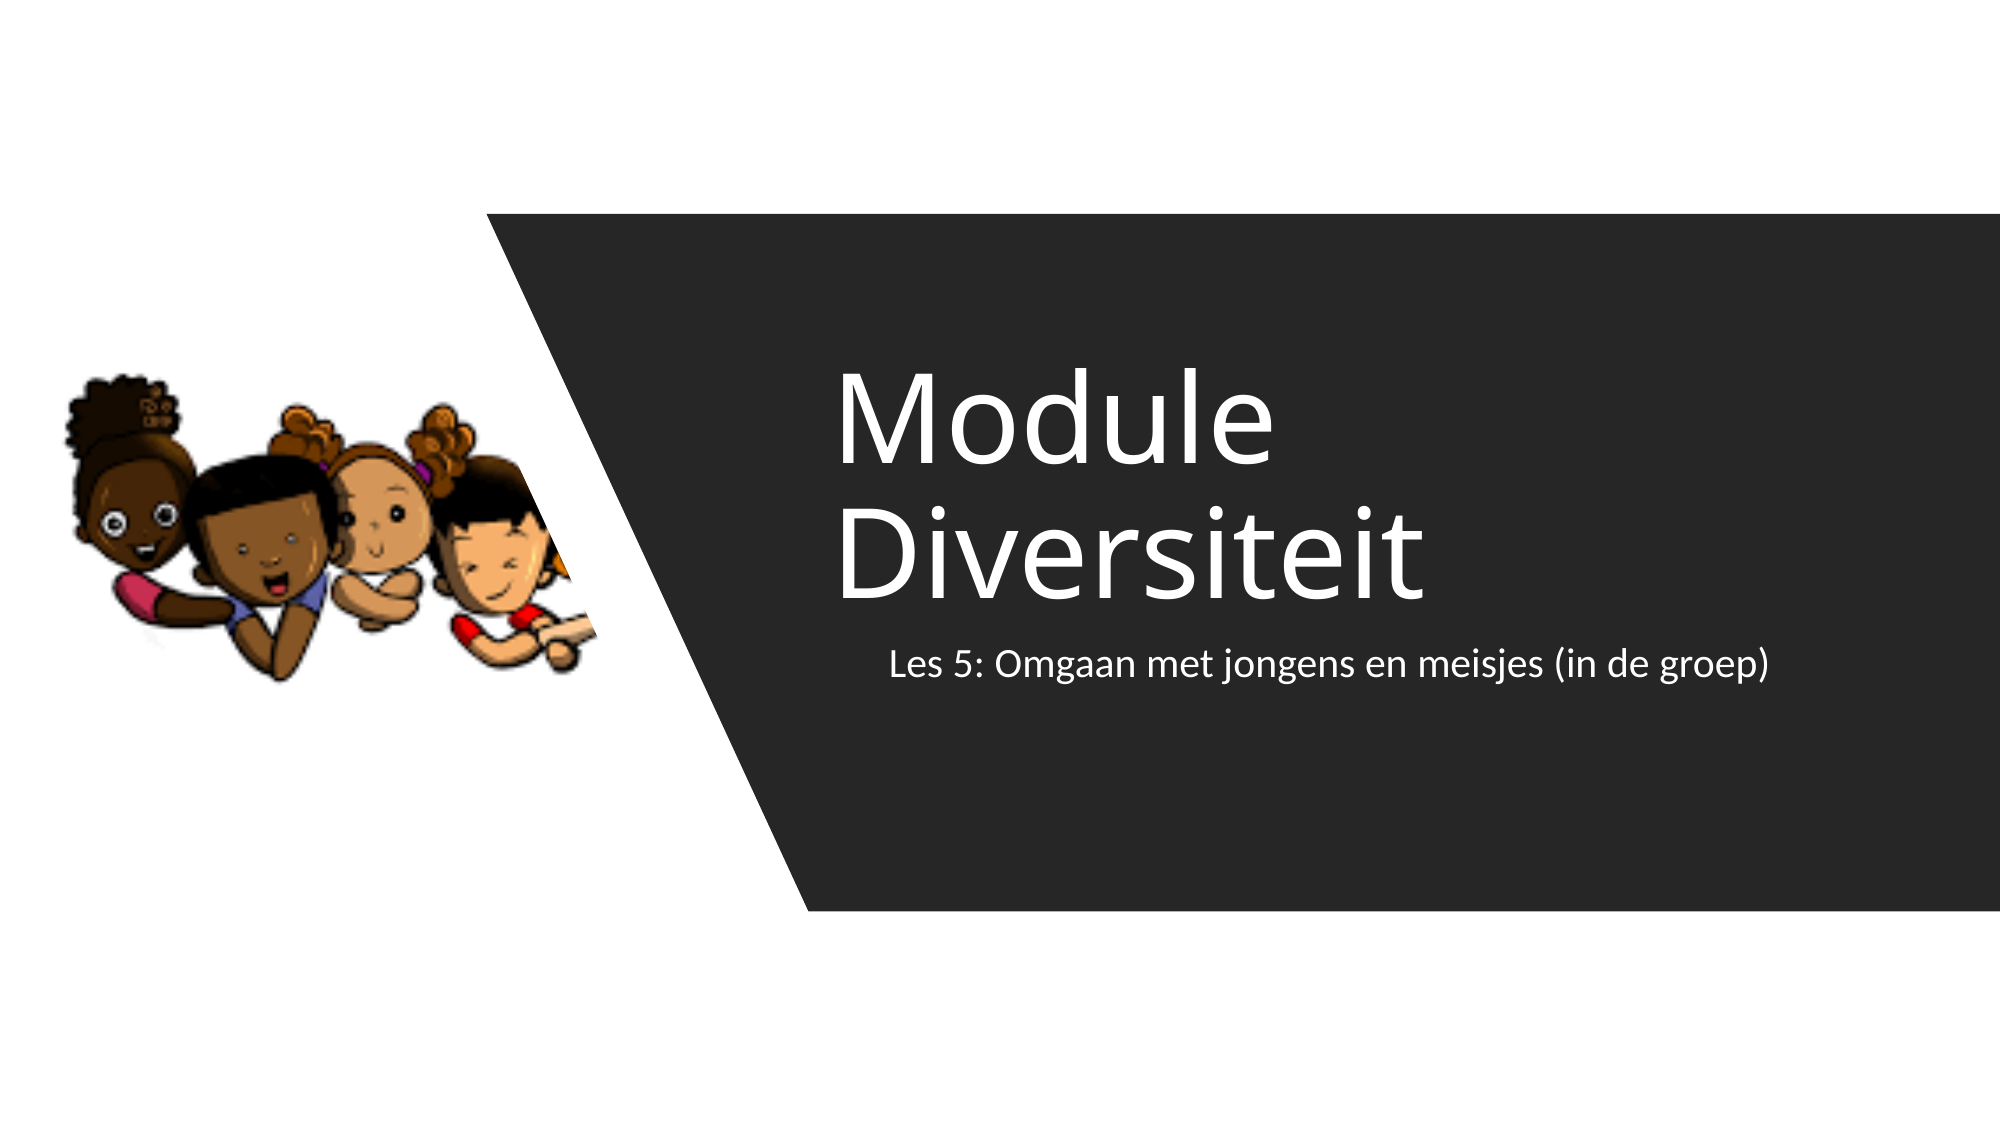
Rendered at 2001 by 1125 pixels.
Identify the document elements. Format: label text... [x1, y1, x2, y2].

picture [0, 213, 724, 912]
title Module Diversiteit [816, 299, 1863, 633]
text_box [484, 212, 2000, 913]
subtitle Les 5: Omgaan met jongens en meisjes (in de groep) [873, 633, 1863, 784]
